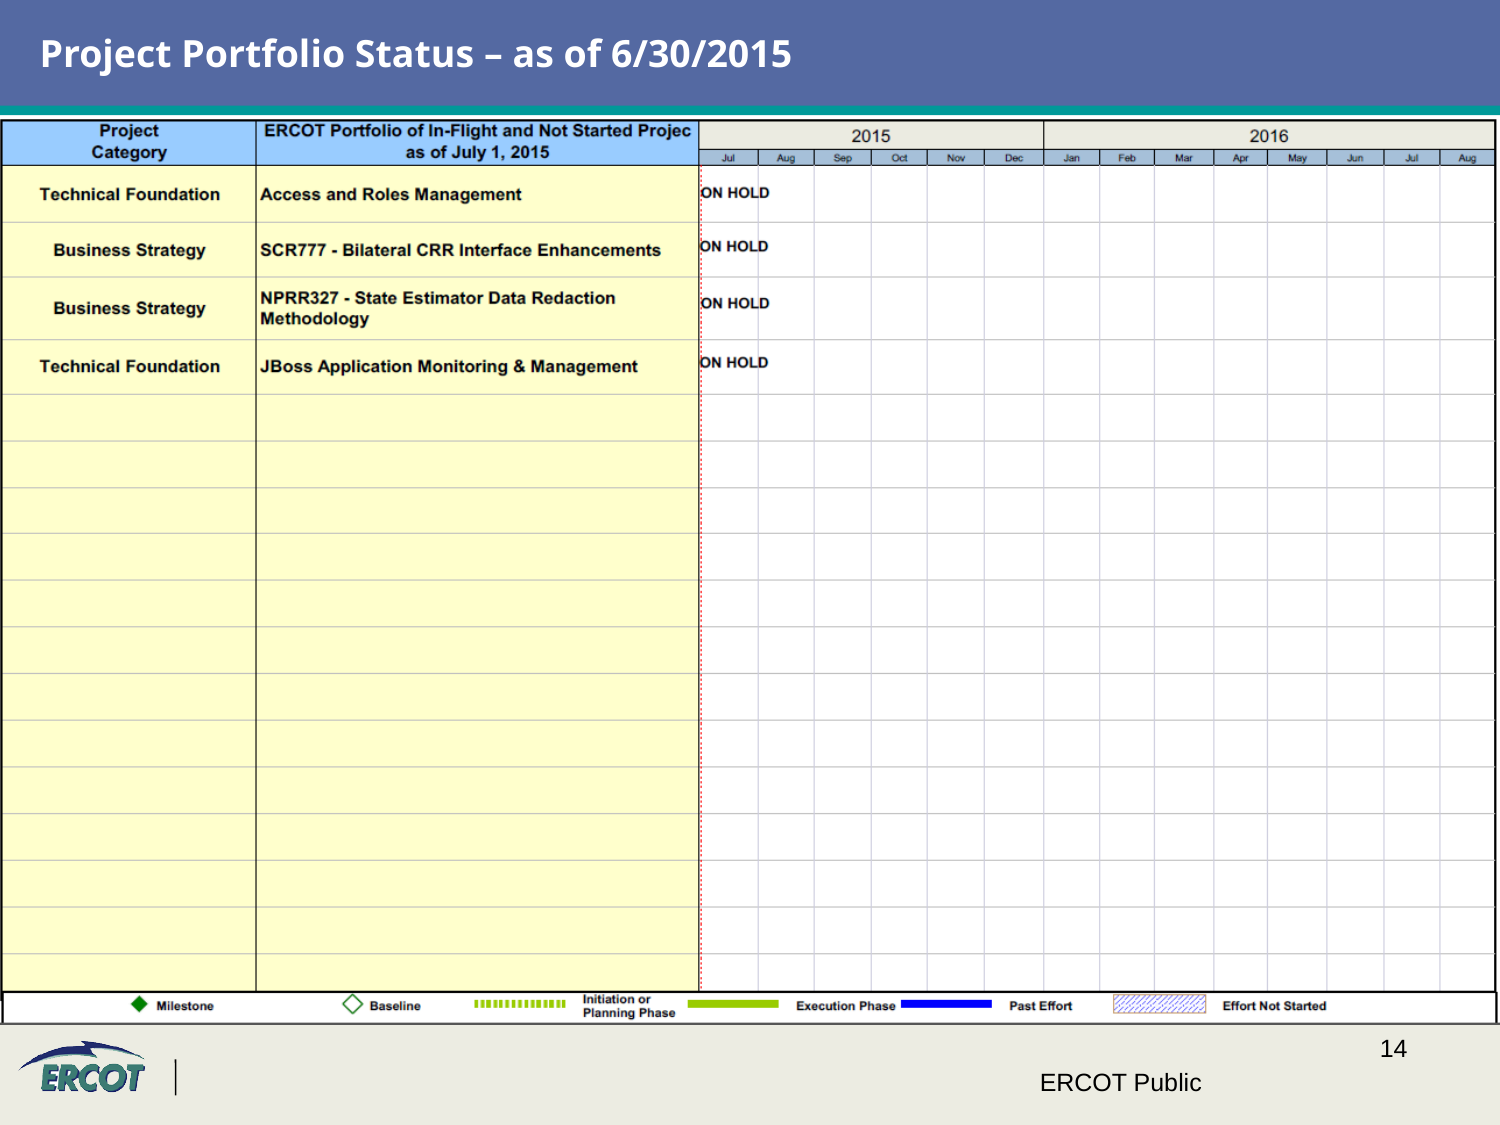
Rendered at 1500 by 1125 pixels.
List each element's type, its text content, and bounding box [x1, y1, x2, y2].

text_box Project Portfolio Status – as of 6/30/2015 [24, 30, 1163, 106]
picture [10, 1031, 151, 1111]
picture [0, 116, 1500, 1026]
text_box [24, 22, 1450, 85]
footer ERCOT Public [1025, 1059, 1438, 1125]
